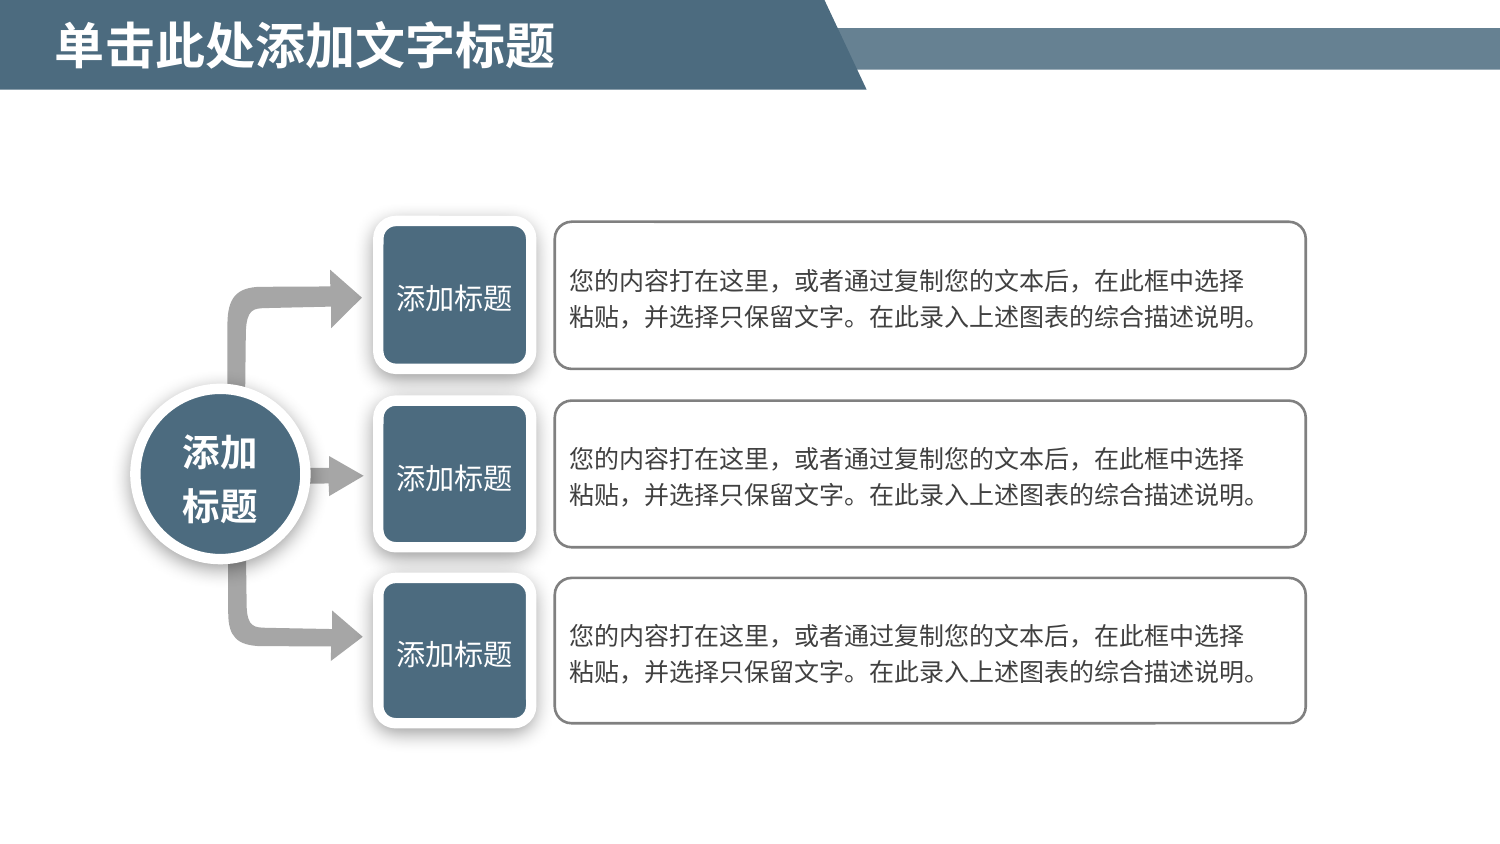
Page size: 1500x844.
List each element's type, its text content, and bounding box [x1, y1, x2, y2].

text_box 您的内容打在这里，或者通过复制您的文本后，在此框中选择 粘贴，并选择只保留文字。在此录入上述图表的综合描述说明。 [554, 577, 1306, 724]
text_box 您的内容打在这里，或者通过复制您的文本后，在此框中选择 粘贴，并选择只保留文字。在此录入上述图表的综合描述说明。 [554, 221, 1306, 369]
text_box [318, 456, 364, 497]
text_box 添加标题 [378, 400, 532, 548]
text_box 添加标题 [378, 577, 532, 724]
text_box [228, 575, 363, 662]
text_box [227, 269, 362, 385]
text_box 添加标题 [135, 388, 306, 560]
text_box 添加标题 [378, 220, 532, 369]
text_box 您的内容打在这里，或者通过复制您的文本后，在此框中选择 粘贴，并选择只保留文字。在此录入上述图表的综合描述说明。 [554, 400, 1306, 548]
